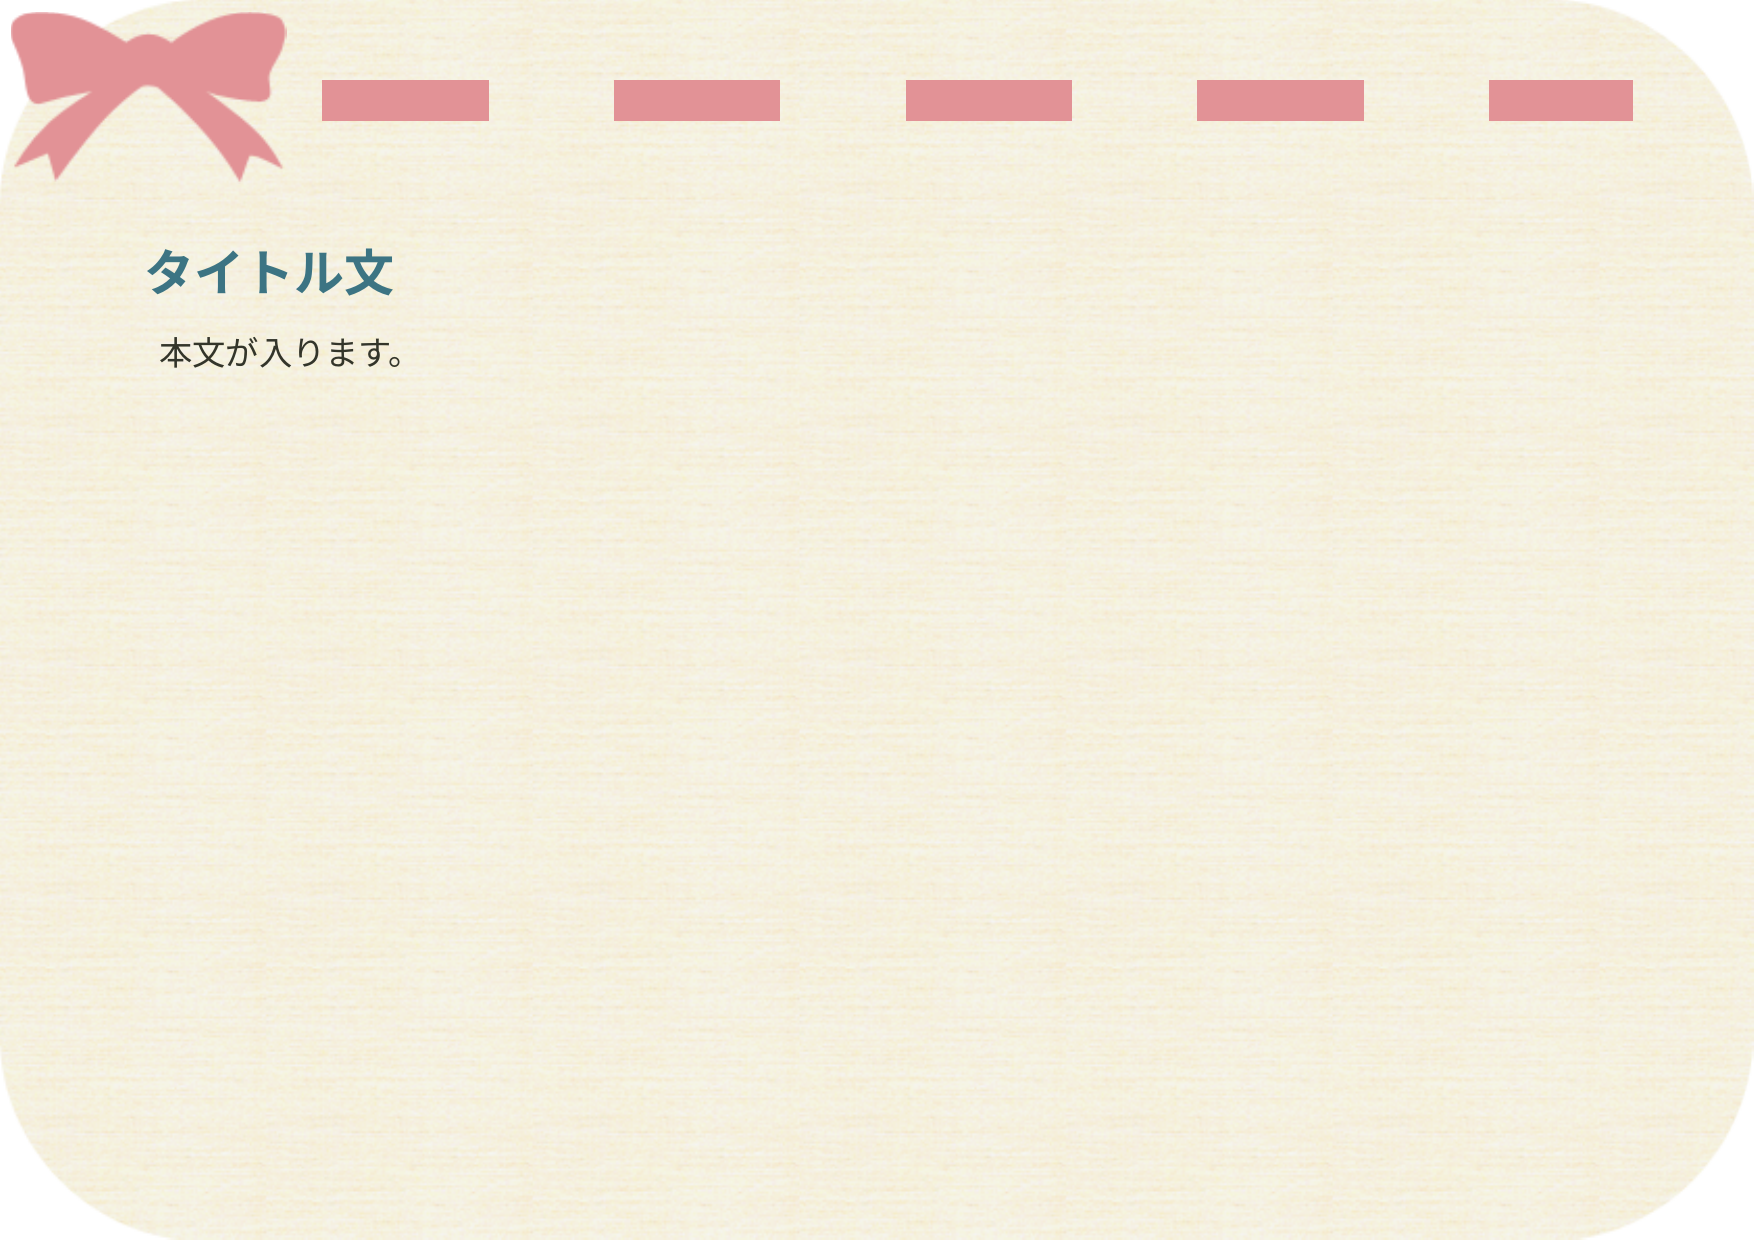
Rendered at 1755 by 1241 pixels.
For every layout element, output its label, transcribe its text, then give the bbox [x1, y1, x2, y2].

title タイトル文 [144, 227, 1610, 302]
list 本文が入ります。 [144, 324, 1610, 1105]
picture [0, 0, 1754, 1240]
